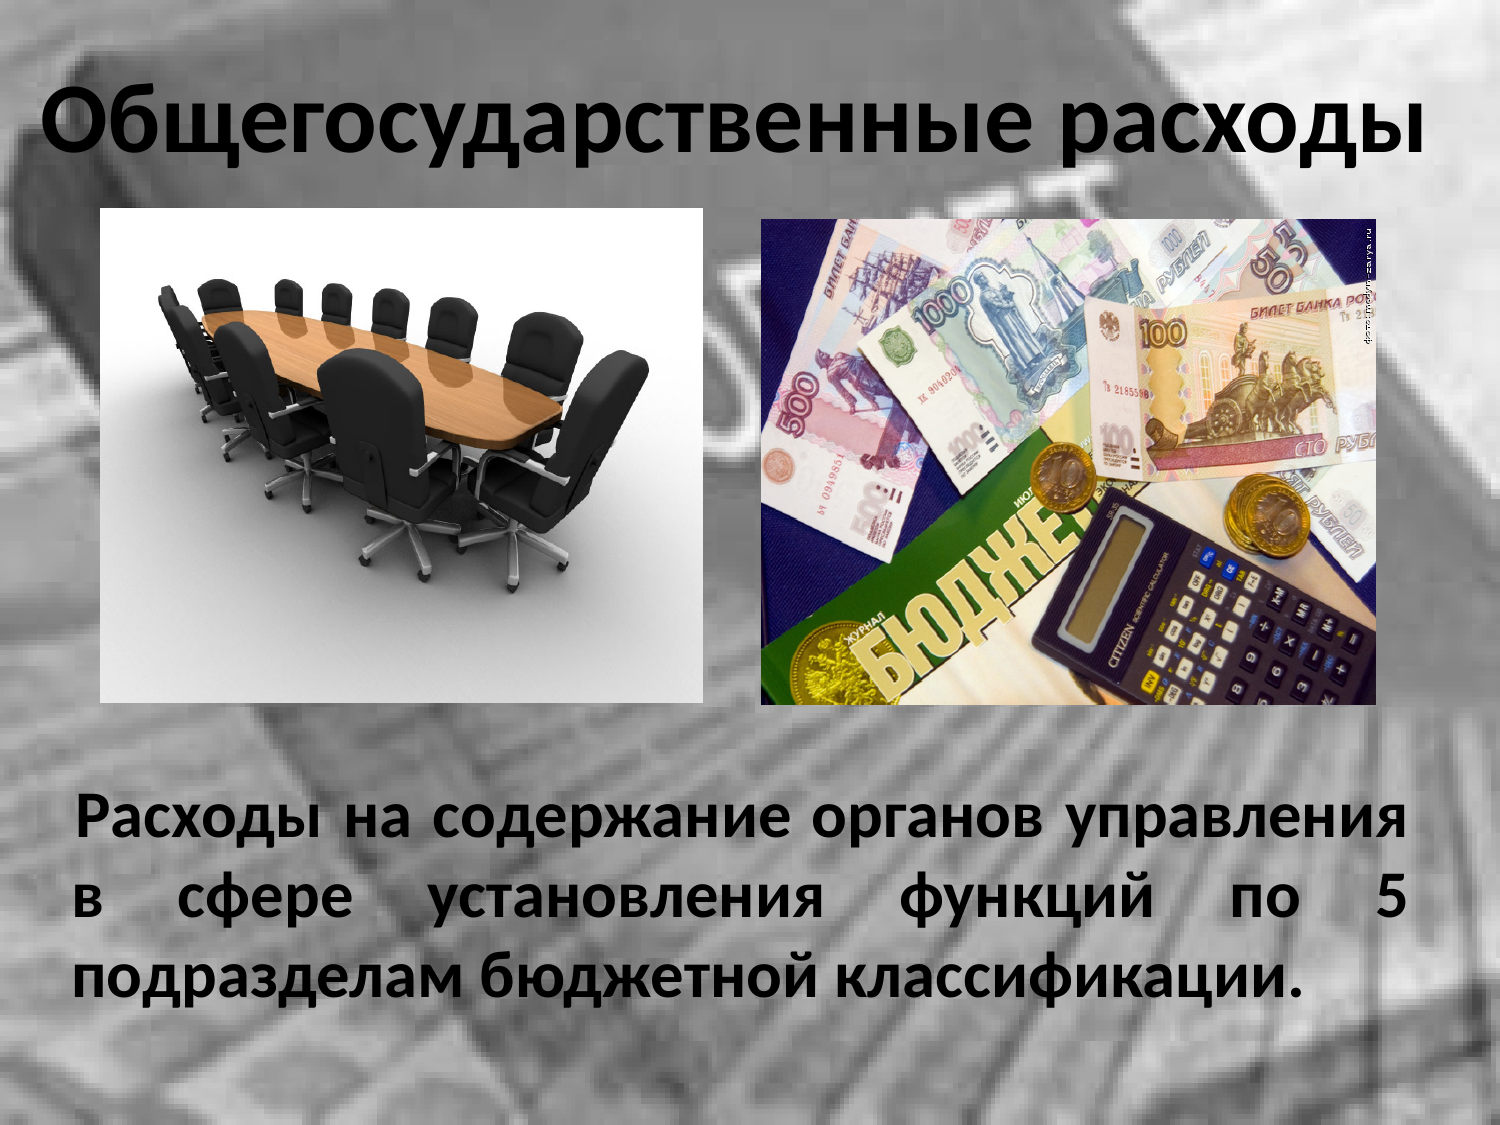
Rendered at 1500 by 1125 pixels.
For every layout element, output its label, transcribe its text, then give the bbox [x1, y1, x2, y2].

text_box [0, 0, 1500, 1125]
list Расходы на содержание органов управления в сфере установления функций по 5 подразделам бюджетной классификации. [0, 763, 1425, 1106]
picture [100, 207, 703, 703]
picture [761, 219, 1377, 705]
title Общегосударственные расходы [0, 19, 1471, 207]
